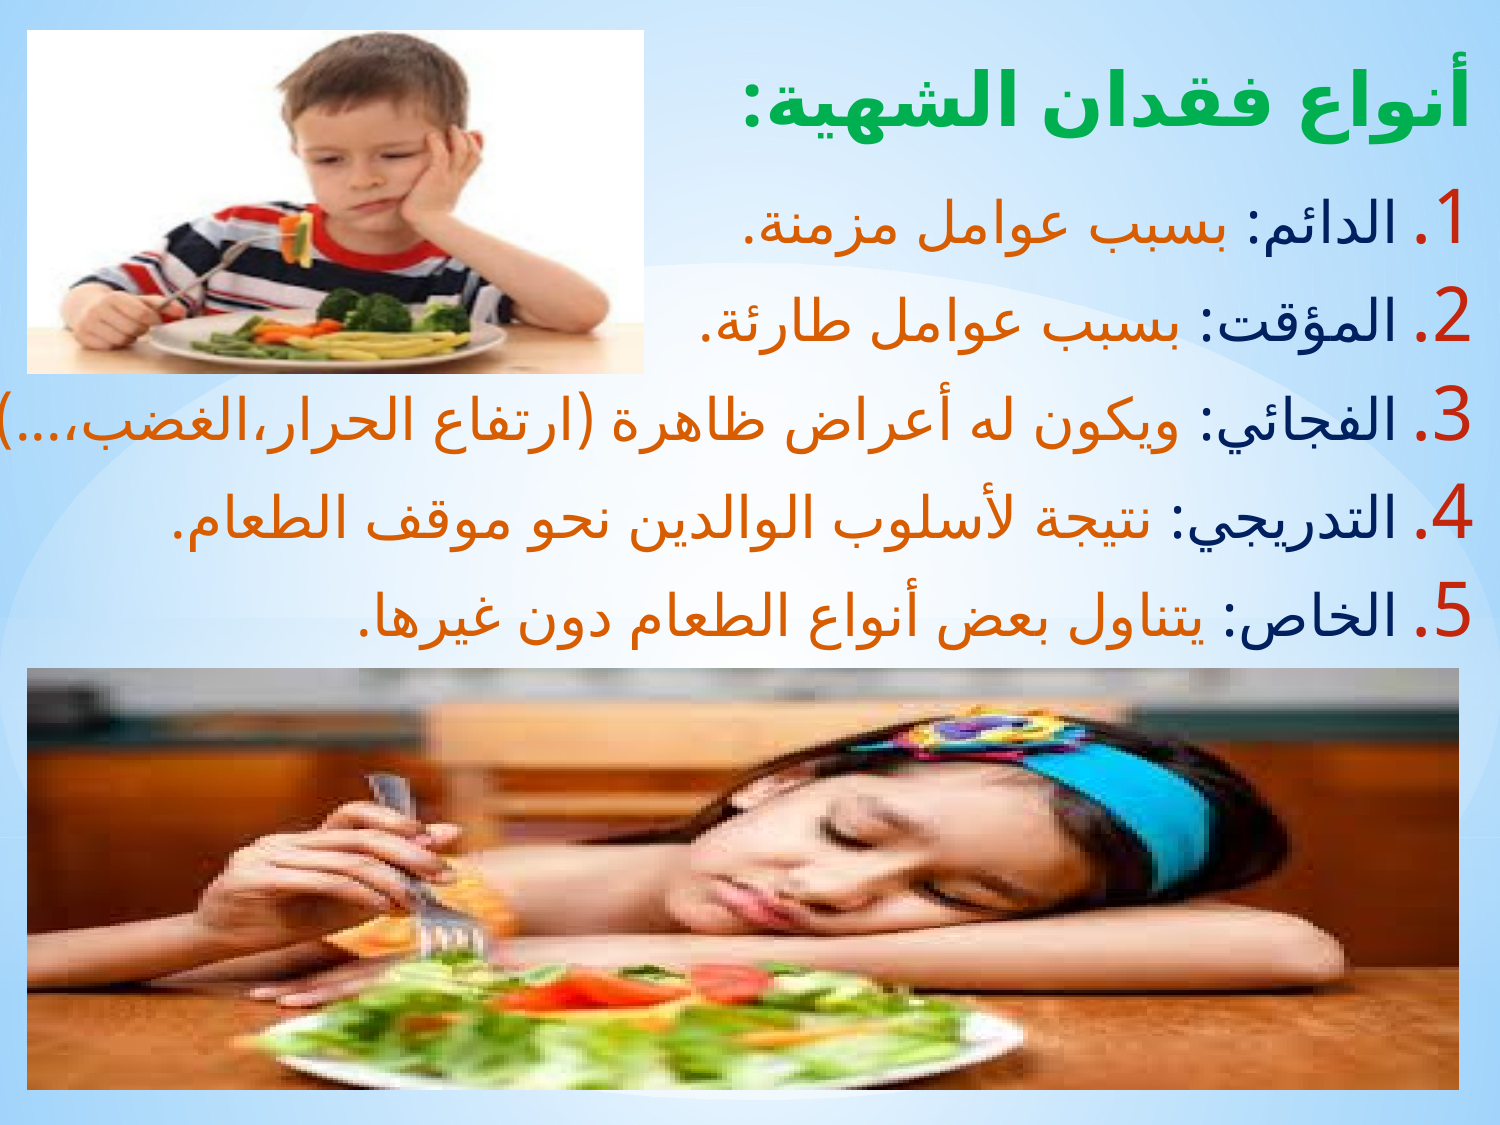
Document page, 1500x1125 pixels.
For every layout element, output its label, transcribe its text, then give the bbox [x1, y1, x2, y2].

list أنواع فقدان الشهية: الدائم: بسبب عوامل مزمنة. المؤقت: بسبب عوامل طارئة. الفجائي: ويكون له أعراض ظاهرة (ارتفاع الحرار،الغضب،...). التدريجي: نتيجة لأسلوب الوالدين نحو موقف الطعام. الخاص: يتناول بعض أنواع الطعام دون غيرها. [0, 30, 1497, 1090]
picture [27, 668, 1459, 1090]
picture [27, 30, 644, 374]
